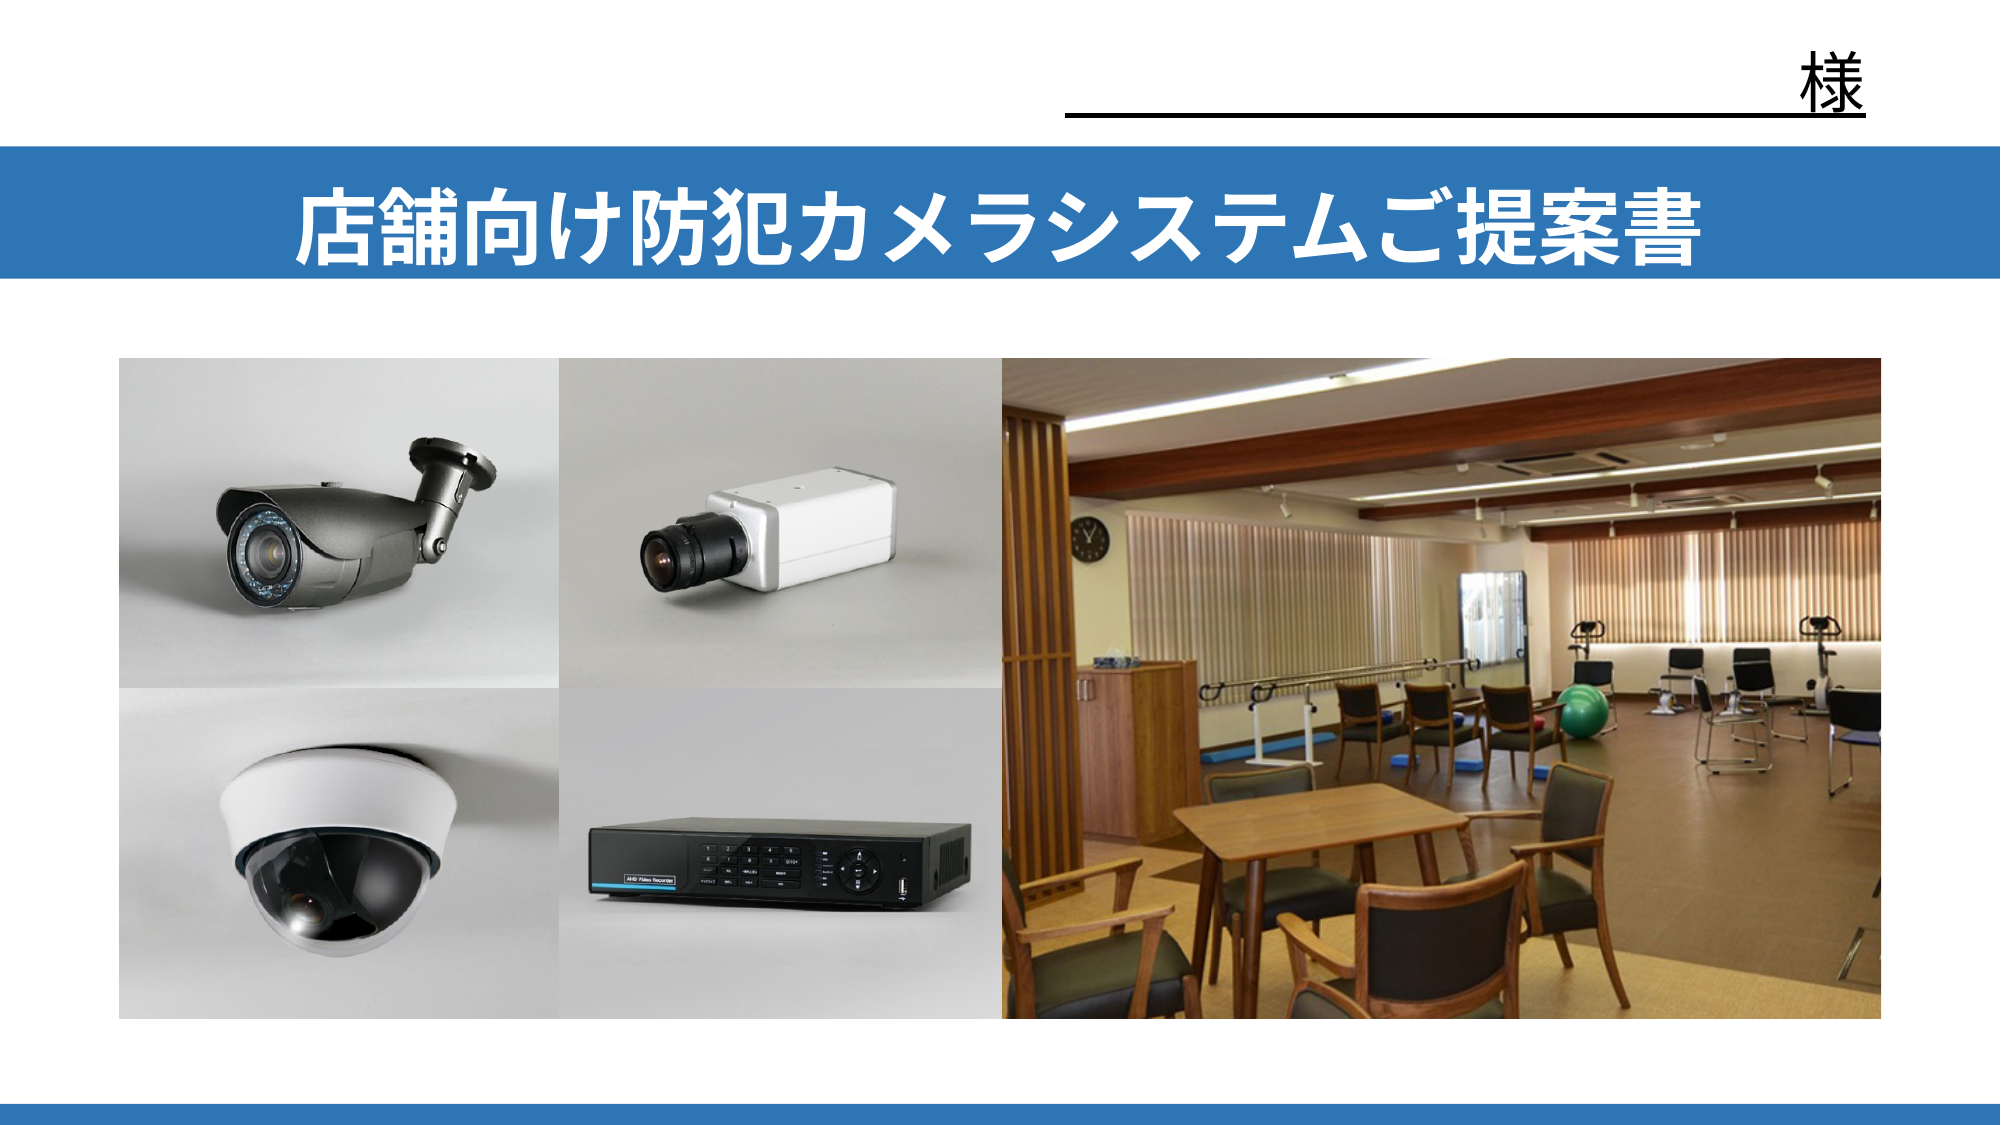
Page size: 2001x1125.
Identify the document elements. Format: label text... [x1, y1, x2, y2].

text_box [0, 1103, 2000, 1125]
picture [119, 358, 1882, 1019]
text_box 様 [647, 26, 1881, 147]
text_box 店舗向け防犯カメラシステムご提案書 [279, 167, 1721, 283]
text_box [0, 145, 2000, 280]
